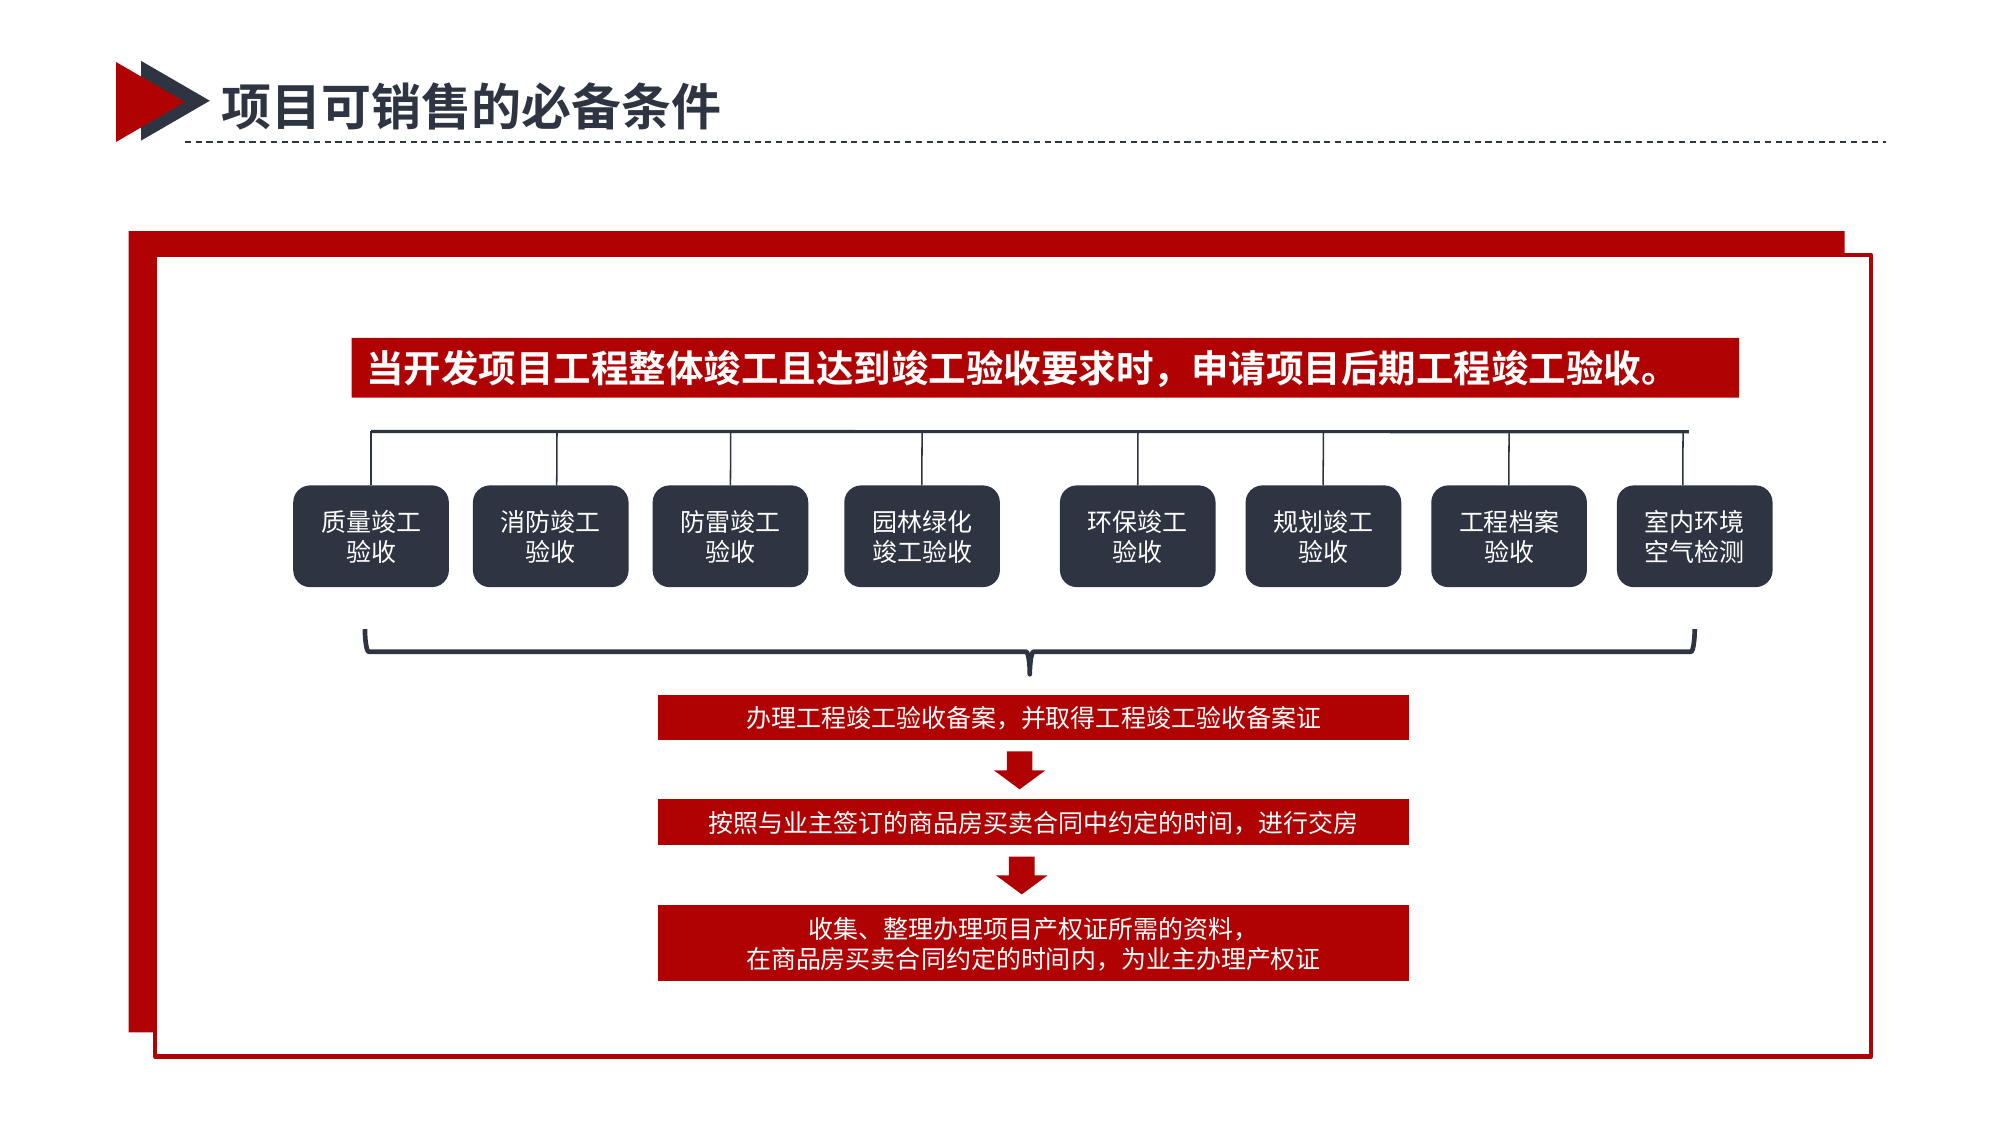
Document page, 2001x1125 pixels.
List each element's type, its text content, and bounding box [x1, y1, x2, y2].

text_box 项目可销售的必备条件 [199, 68, 743, 157]
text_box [370, 431, 1689, 486]
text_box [128, 230, 1872, 1057]
